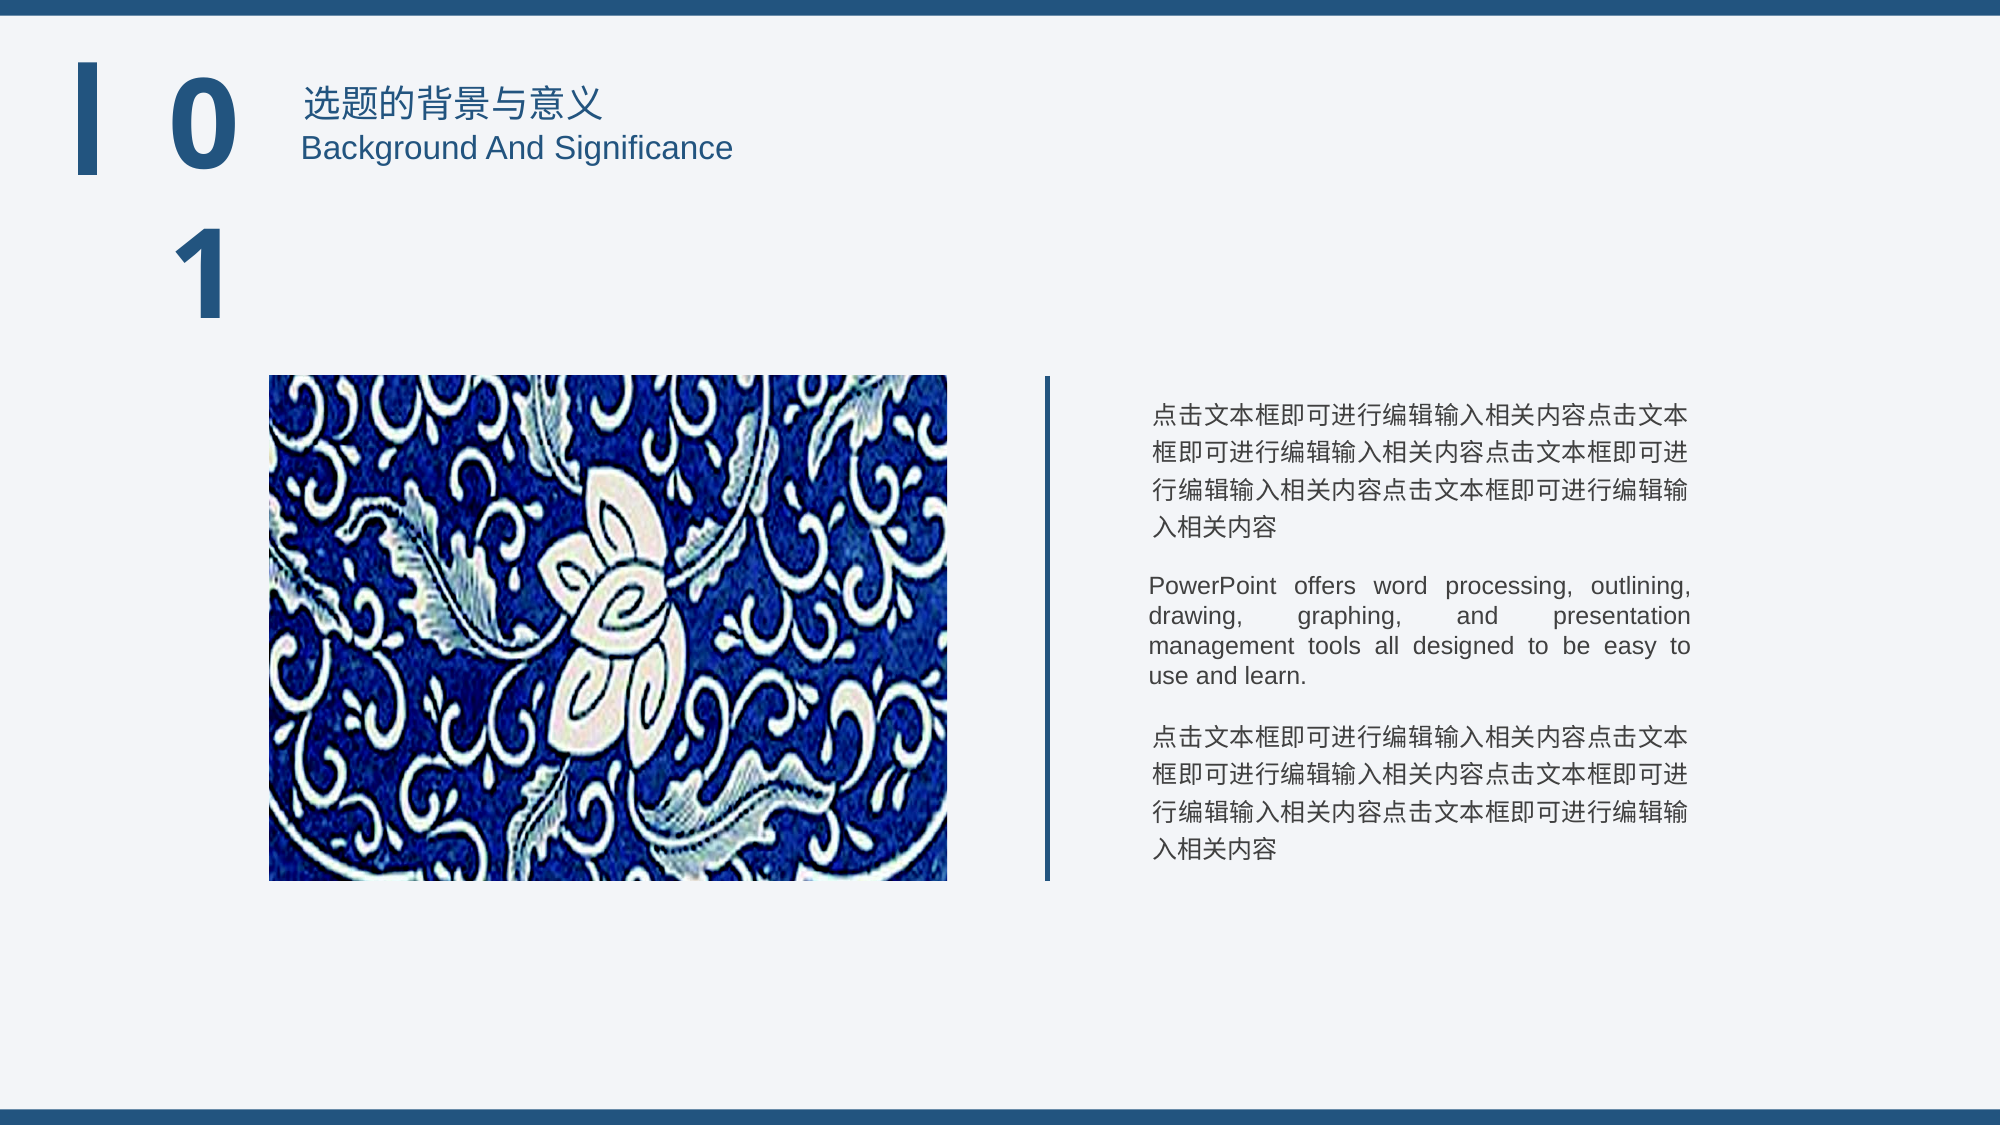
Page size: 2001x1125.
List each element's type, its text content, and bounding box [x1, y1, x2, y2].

text_box 点击文本框即可进行编辑输入相关内容点击文本框即可进行编辑输入相关内容点击文本框即可进行编辑输入相关内容点击文本框即可进行编辑输入相关内容 [1138, 706, 1705, 871]
text_box [77, 61, 98, 176]
text_box PowerPoint offers word processing, outlining, drawing, graphing, and presentation management tools all designed to be easy to use and learn. [1148, 570, 1693, 690]
picture [269, 375, 948, 881]
text_box Background And Significance [288, 119, 1101, 175]
text_box 01 [121, 36, 288, 352]
text_box [0, 1108, 2000, 1125]
text_box [0, 0, 2000, 17]
text_box 点击文本框即可进行编辑输入相关内容点击文本框即可进行编辑输入相关内容点击文本框即可进行编辑输入相关内容点击文本框即可进行编辑输入相关内容 [1138, 384, 1705, 549]
text_box 选题的背景与意义 [288, 27, 619, 119]
